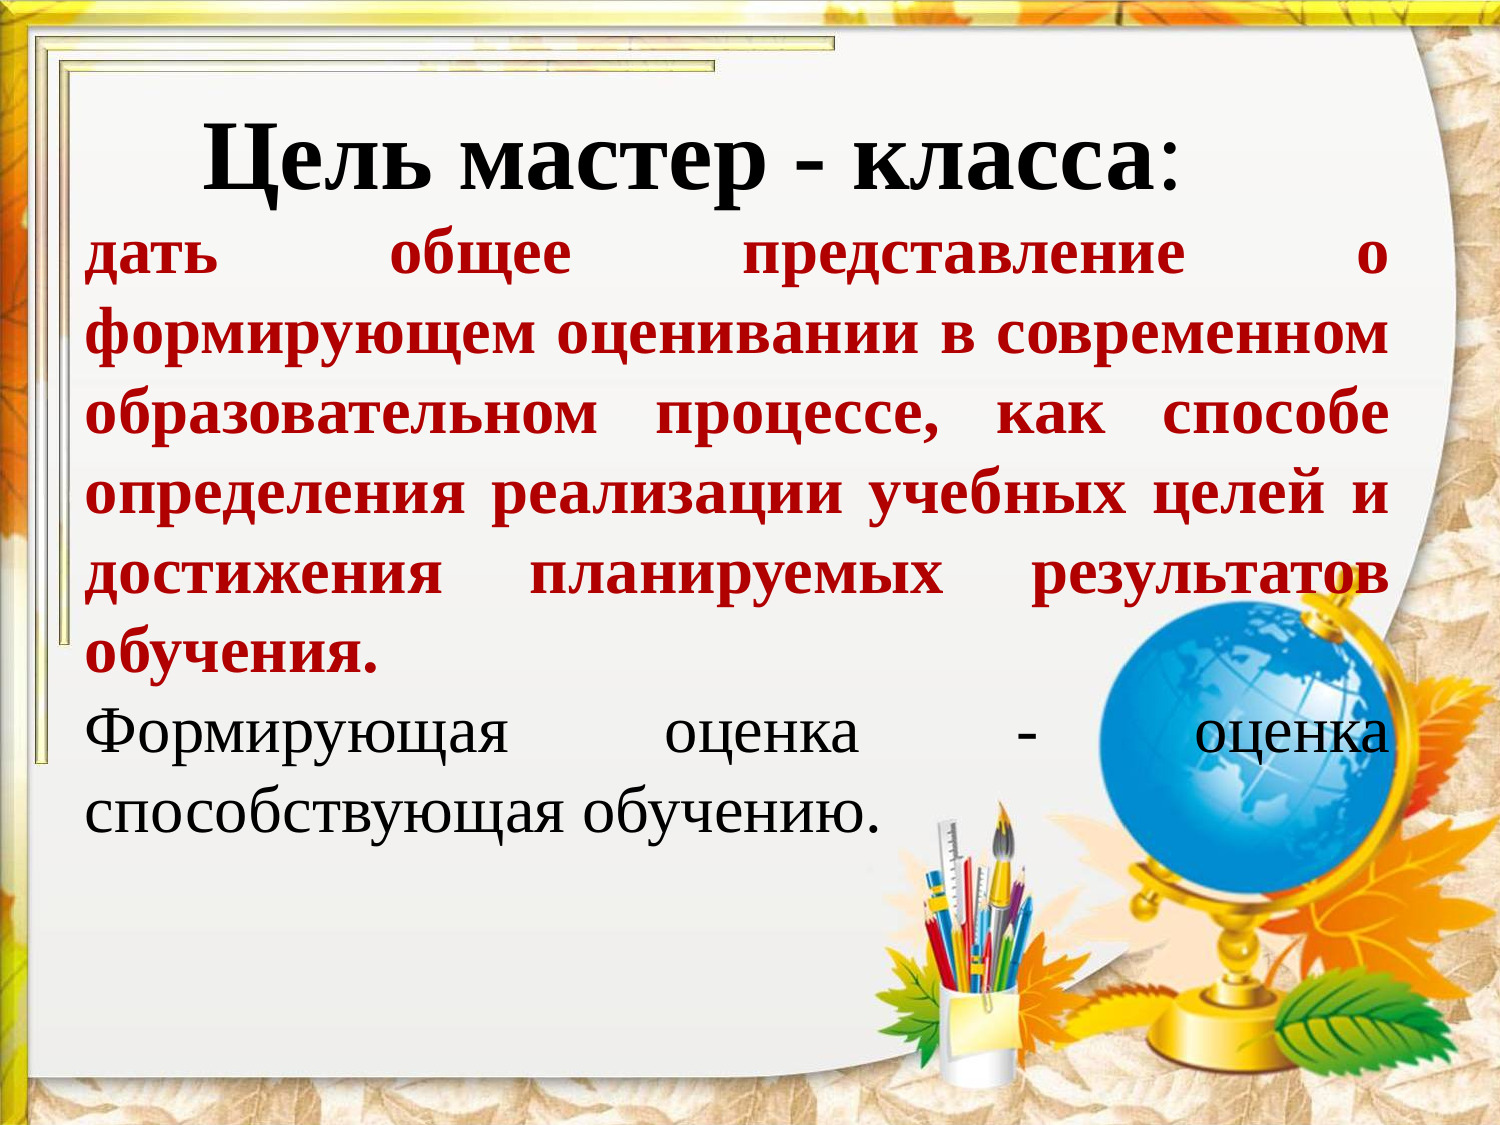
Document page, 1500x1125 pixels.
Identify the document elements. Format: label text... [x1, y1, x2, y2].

text_box дать общее представление о формирующем оценивании в современном образовательном процессе, как способе определения реализации учебных целей и достижения планируемых результатов обучения. Формирующая оценка - оценка способствующая обучению. [70, 199, 1407, 854]
text_box Цель мастер - класса: [187, 82, 1369, 199]
picture [0, 0, 1500, 1125]
